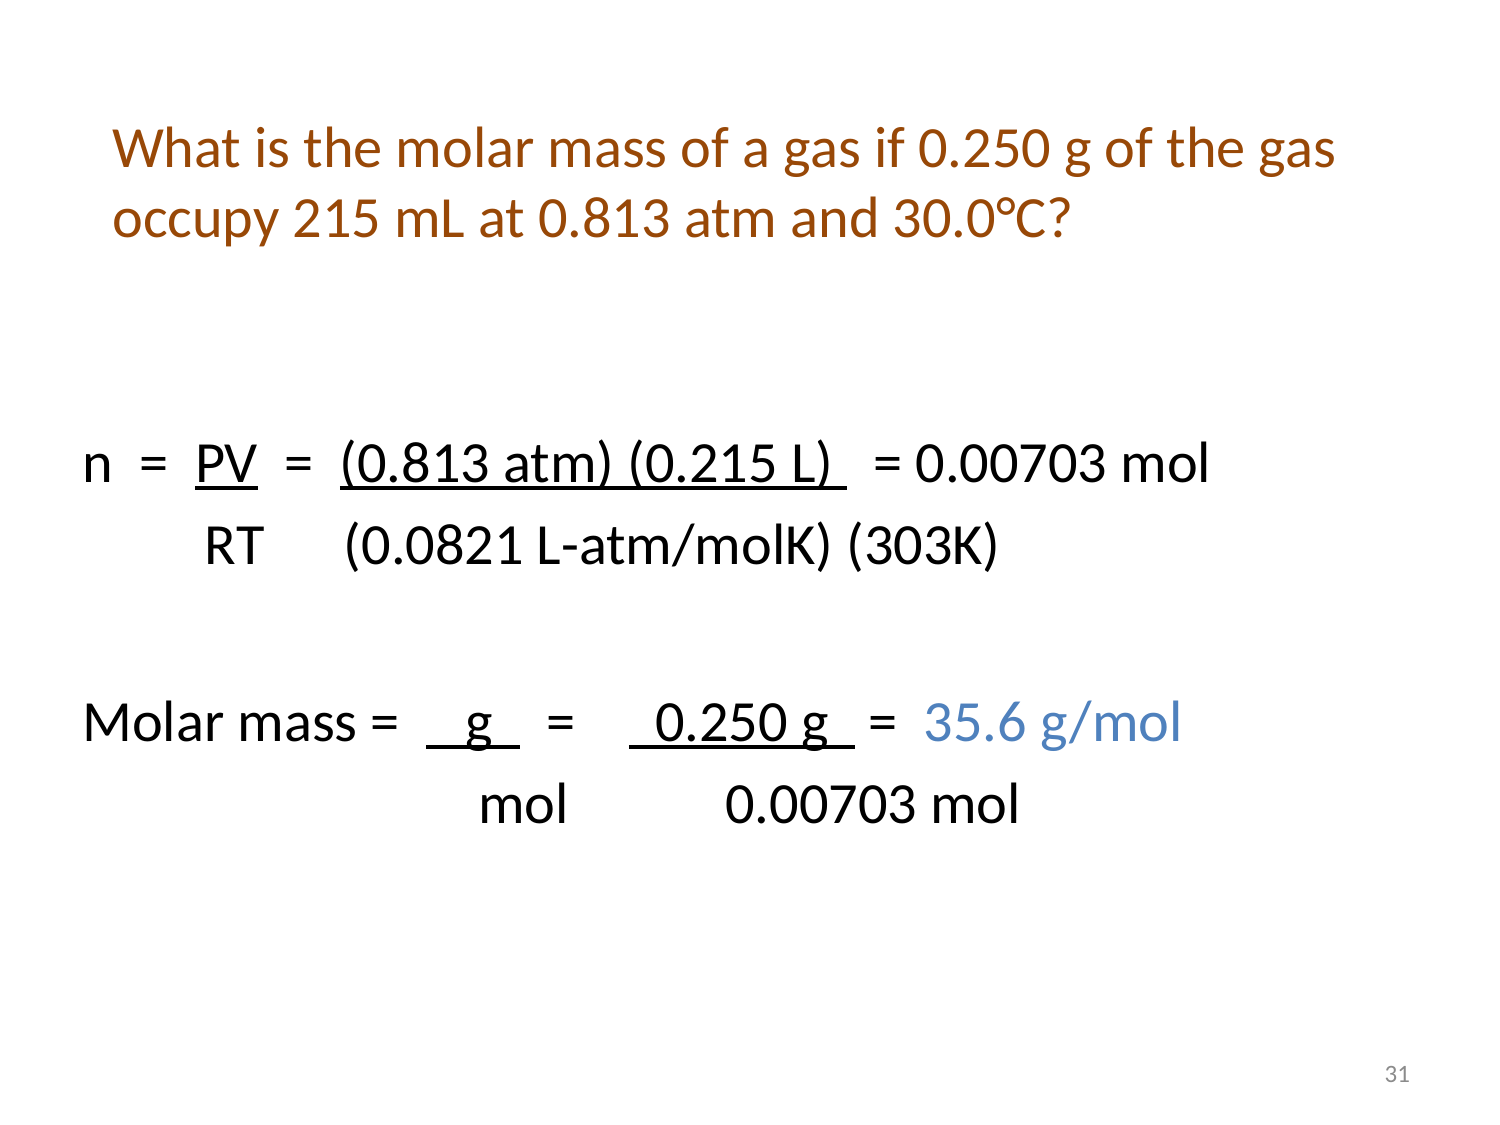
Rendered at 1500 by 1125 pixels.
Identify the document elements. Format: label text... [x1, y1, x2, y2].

text_box What is the molar mass of a gas if 0.250 g of the gas occupy 215 mL at 0.813 atm and 30.0°C? n = PV = (0.813 atm) (0.215 L) = 0.00703 mol RT (0.0821 L-atm/molK) (303K) Molar mass = g = 0.250 g = 35.6 g/mol mol 0.00703 mol [41, 101, 1412, 915]
slide_number 31 [1074, 1042, 1425, 1103]
